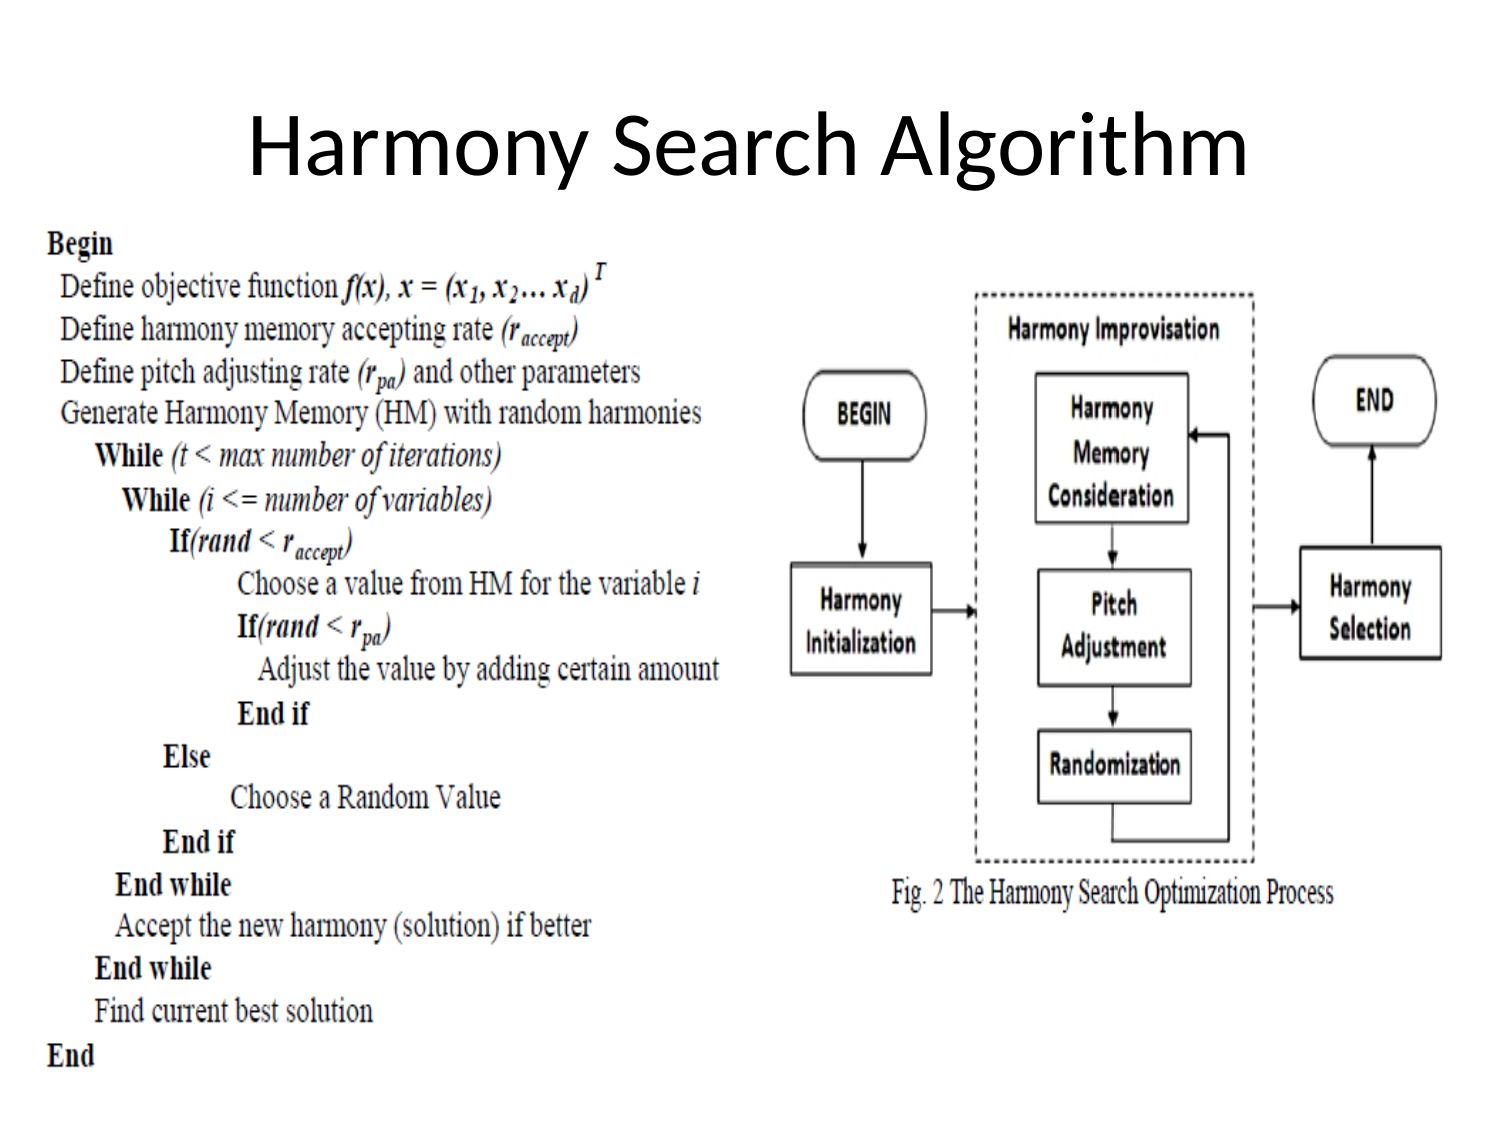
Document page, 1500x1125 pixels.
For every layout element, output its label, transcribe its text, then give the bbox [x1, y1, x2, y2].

picture [37, 224, 738, 1076]
picture [774, 274, 1454, 938]
title Harmony Search Algorithm [75, 45, 1425, 233]
